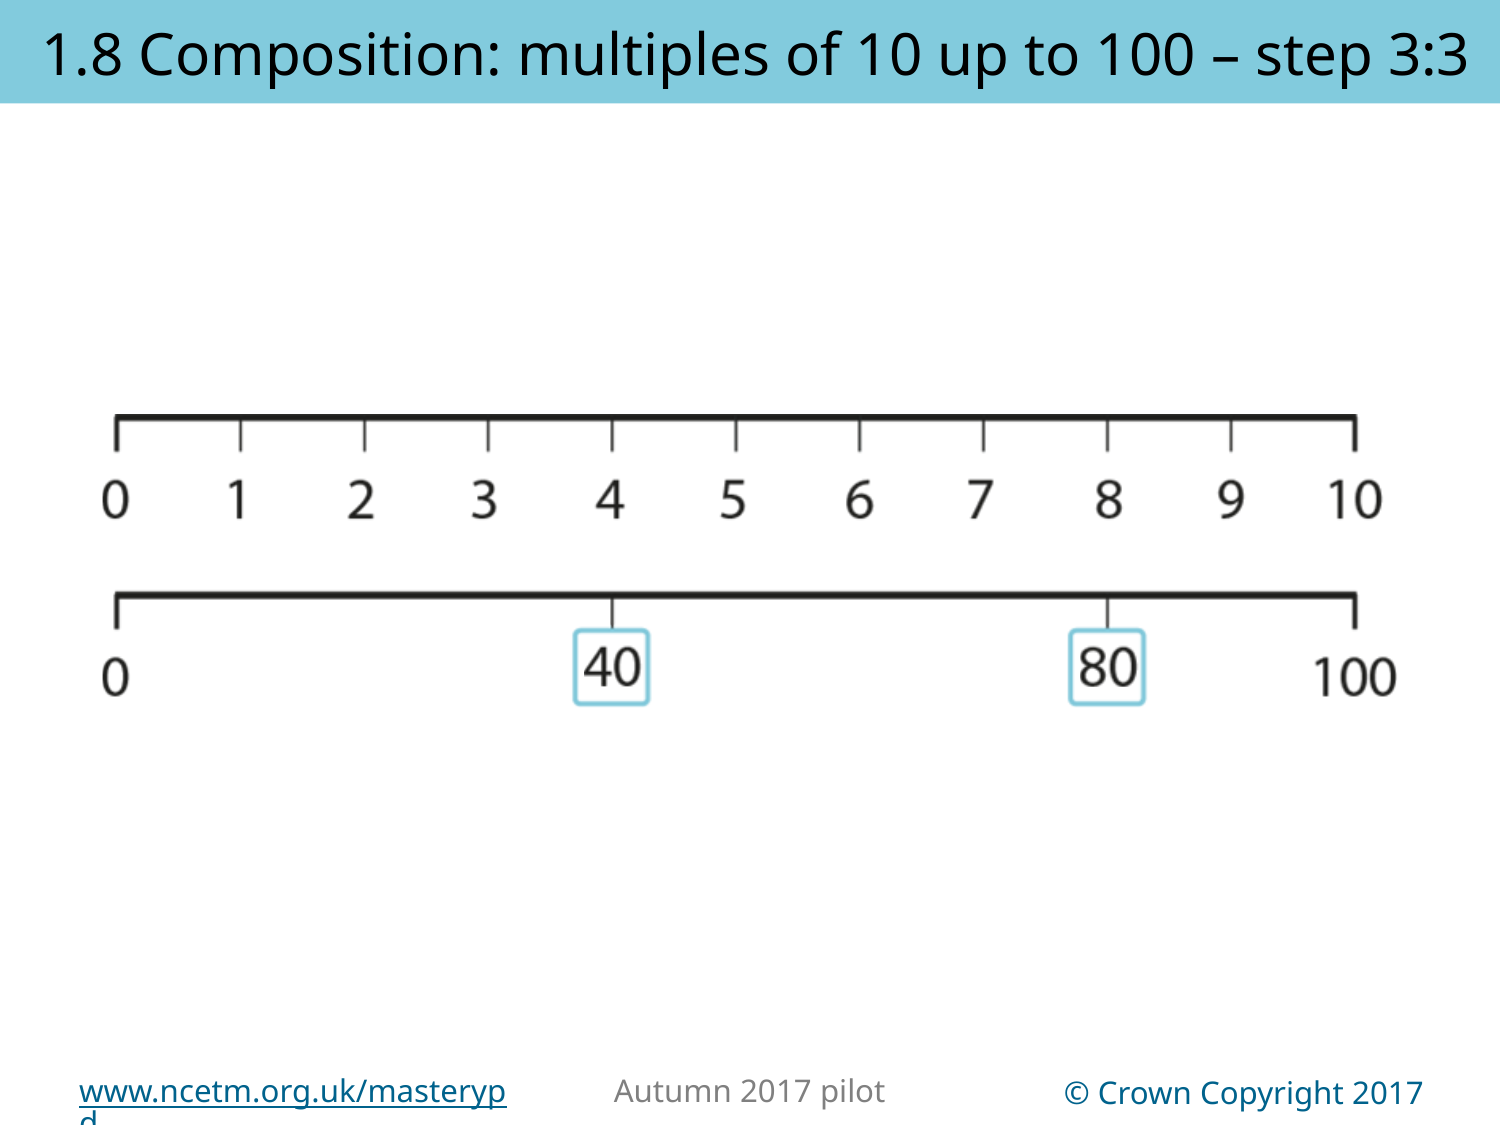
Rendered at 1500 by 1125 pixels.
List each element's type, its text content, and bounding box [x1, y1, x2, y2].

list 1.8 Composition: multiples of 10 up to 100 – step 3:3 [0, 0, 1500, 104]
picture [101, 414, 1399, 711]
